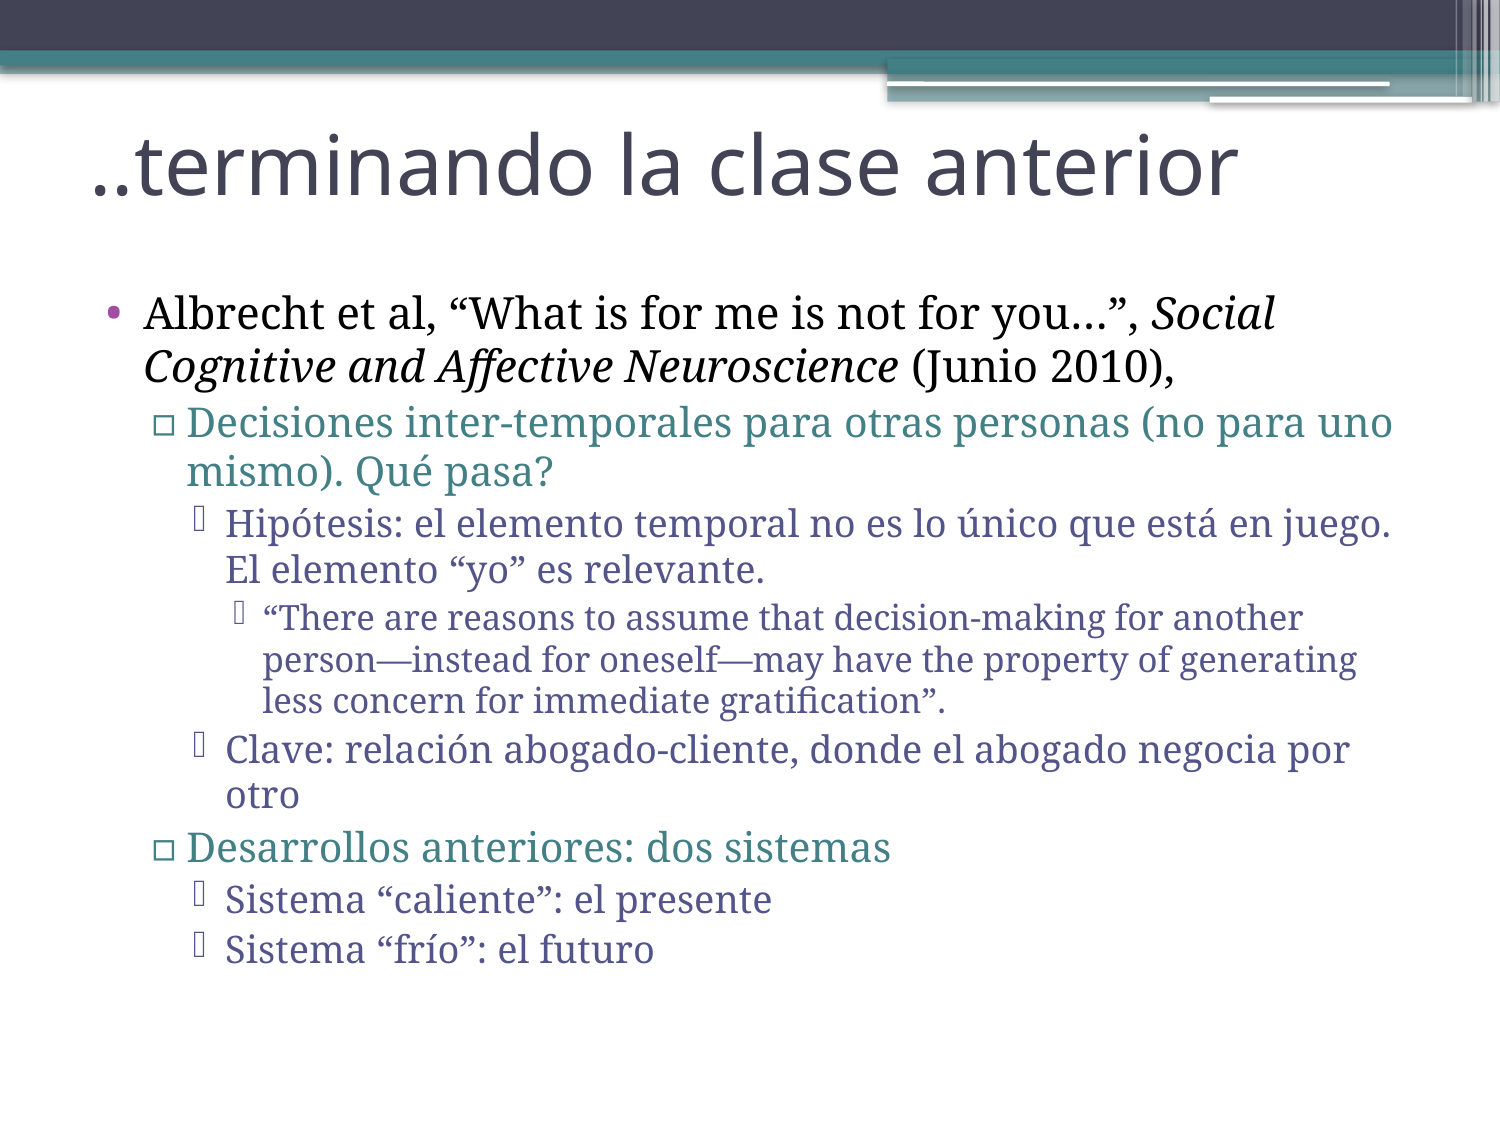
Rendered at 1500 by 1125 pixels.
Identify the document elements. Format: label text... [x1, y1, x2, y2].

list Albrecht et al, “What is for me is not for you…”, Social Cognitive and Affective Neuroscience (Junio 2010), Decisiones inter-temporales para otras personas (no para uno mismo). Qué pasa? Hipótesis: el elemento temporal no es lo único que está en juego. El elemento “yo” es relevante. “There are reasons to assume that decision-making for another person—instead for oneself—may have the property of generating less concern for immediate gratification”. Clave: relación abogado-cliente, donde el abogado negocia por otro Desarrollos anteriores: dos sistemas Sistema “caliente”: el presente Sistema “frío”: el futuro [75, 277, 1425, 988]
title ..terminando la clase anterior [75, 75, 1425, 250]
